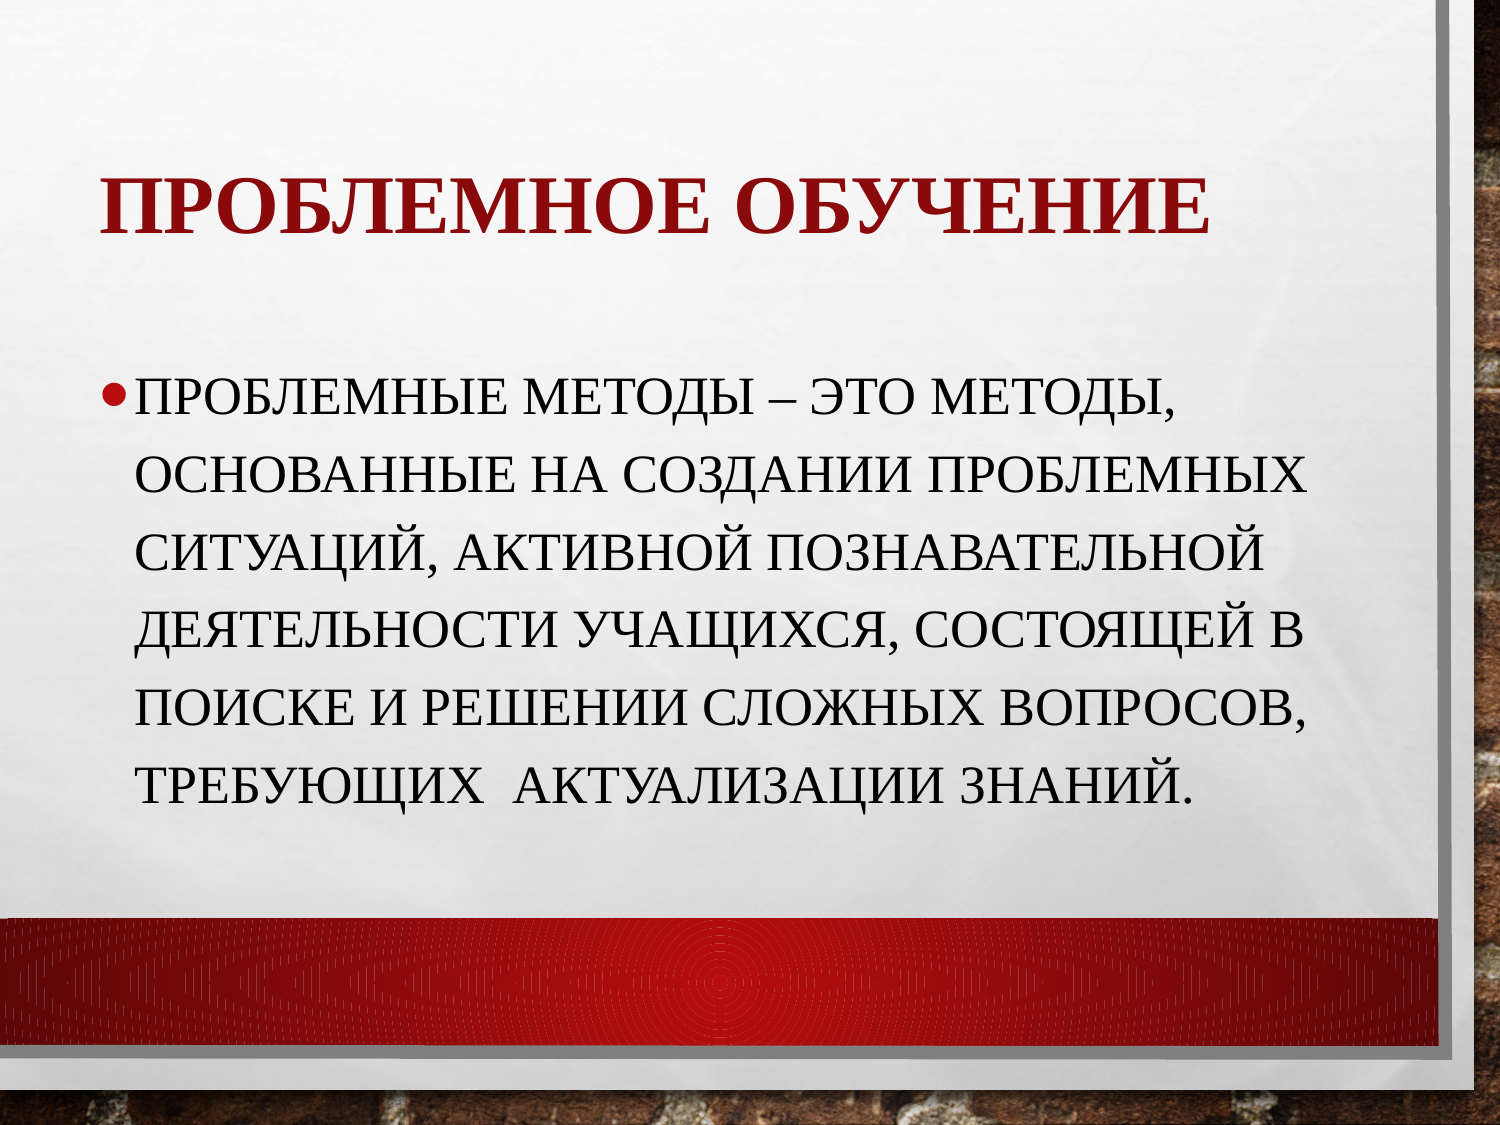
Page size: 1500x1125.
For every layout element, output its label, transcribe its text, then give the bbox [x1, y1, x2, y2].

picture [0, 0, 1500, 1125]
list Проблемные методы – это методы, основанные на создании проблемных ситуаций, активной познавательной деятельности учащихся, состоящей в поиске и решении сложных вопросов, требующих актуализации знаний. [84, 338, 1364, 882]
title Проблемное обучение [84, 112, 1364, 302]
